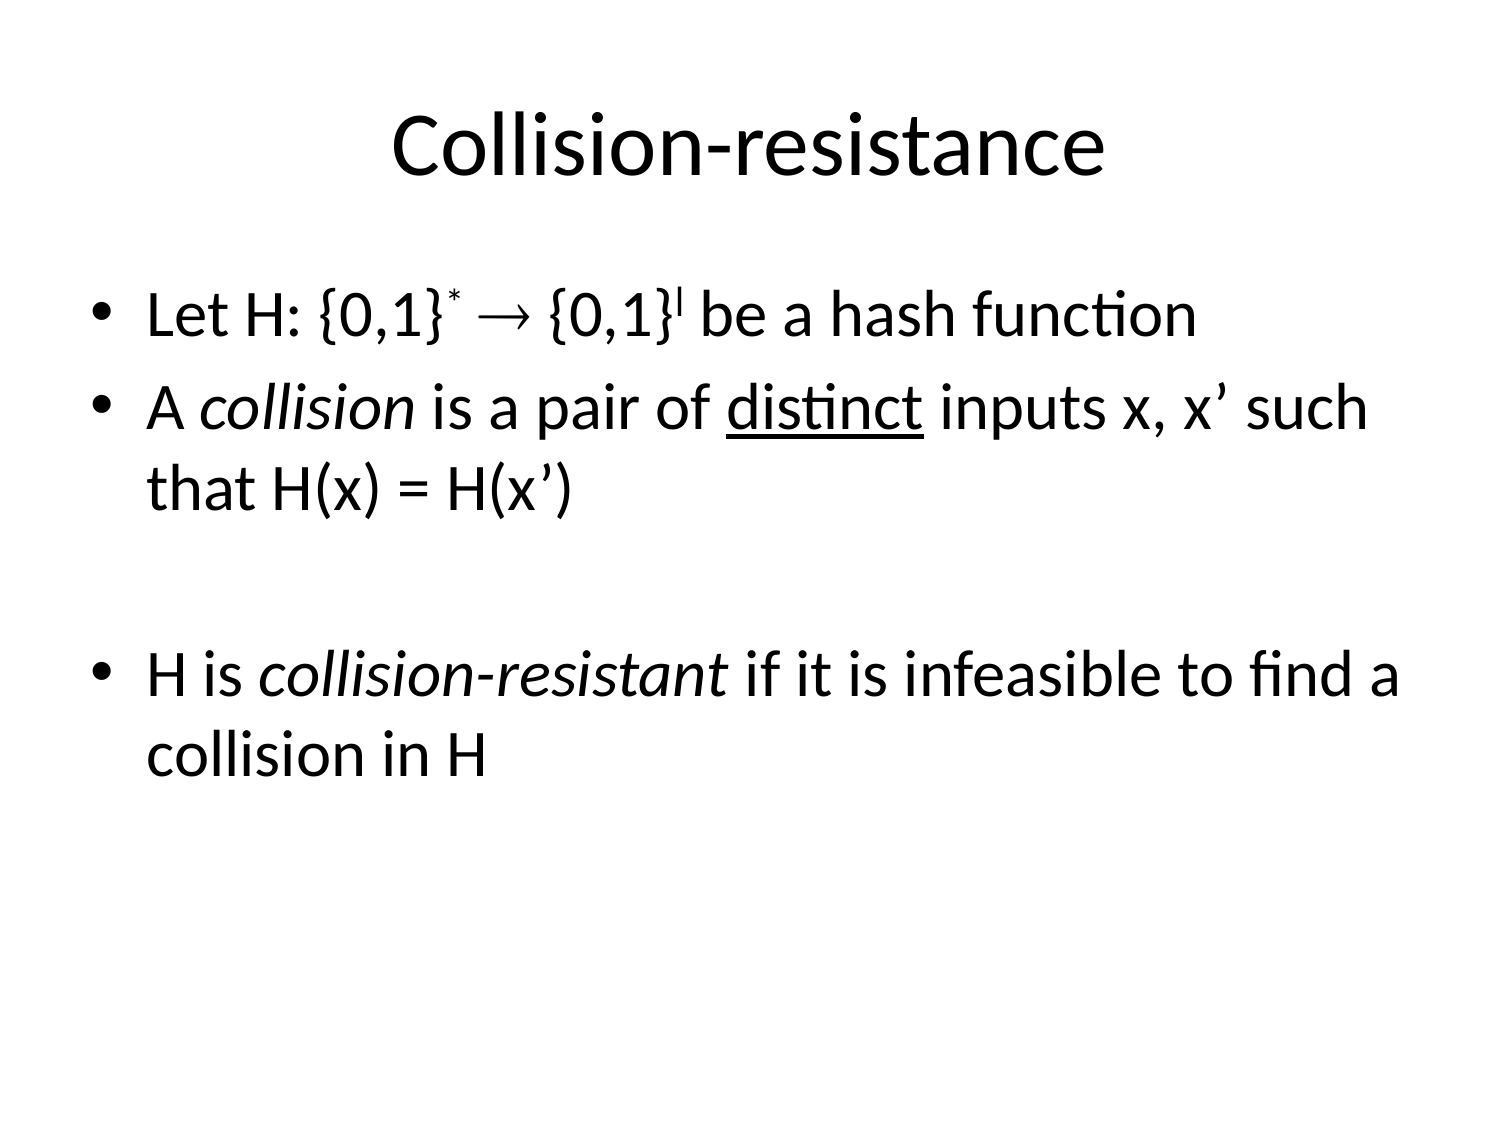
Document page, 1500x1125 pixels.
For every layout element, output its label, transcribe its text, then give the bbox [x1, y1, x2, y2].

list Let H: {0,1}*  {0,1}l be a hash function A collision is a pair of distinct inputs x, x’ such that H(x) = H(x’) H is collision-resistant if it is infeasible to find a collision in H [75, 262, 1425, 1005]
title Collision-resistance [75, 45, 1425, 233]
